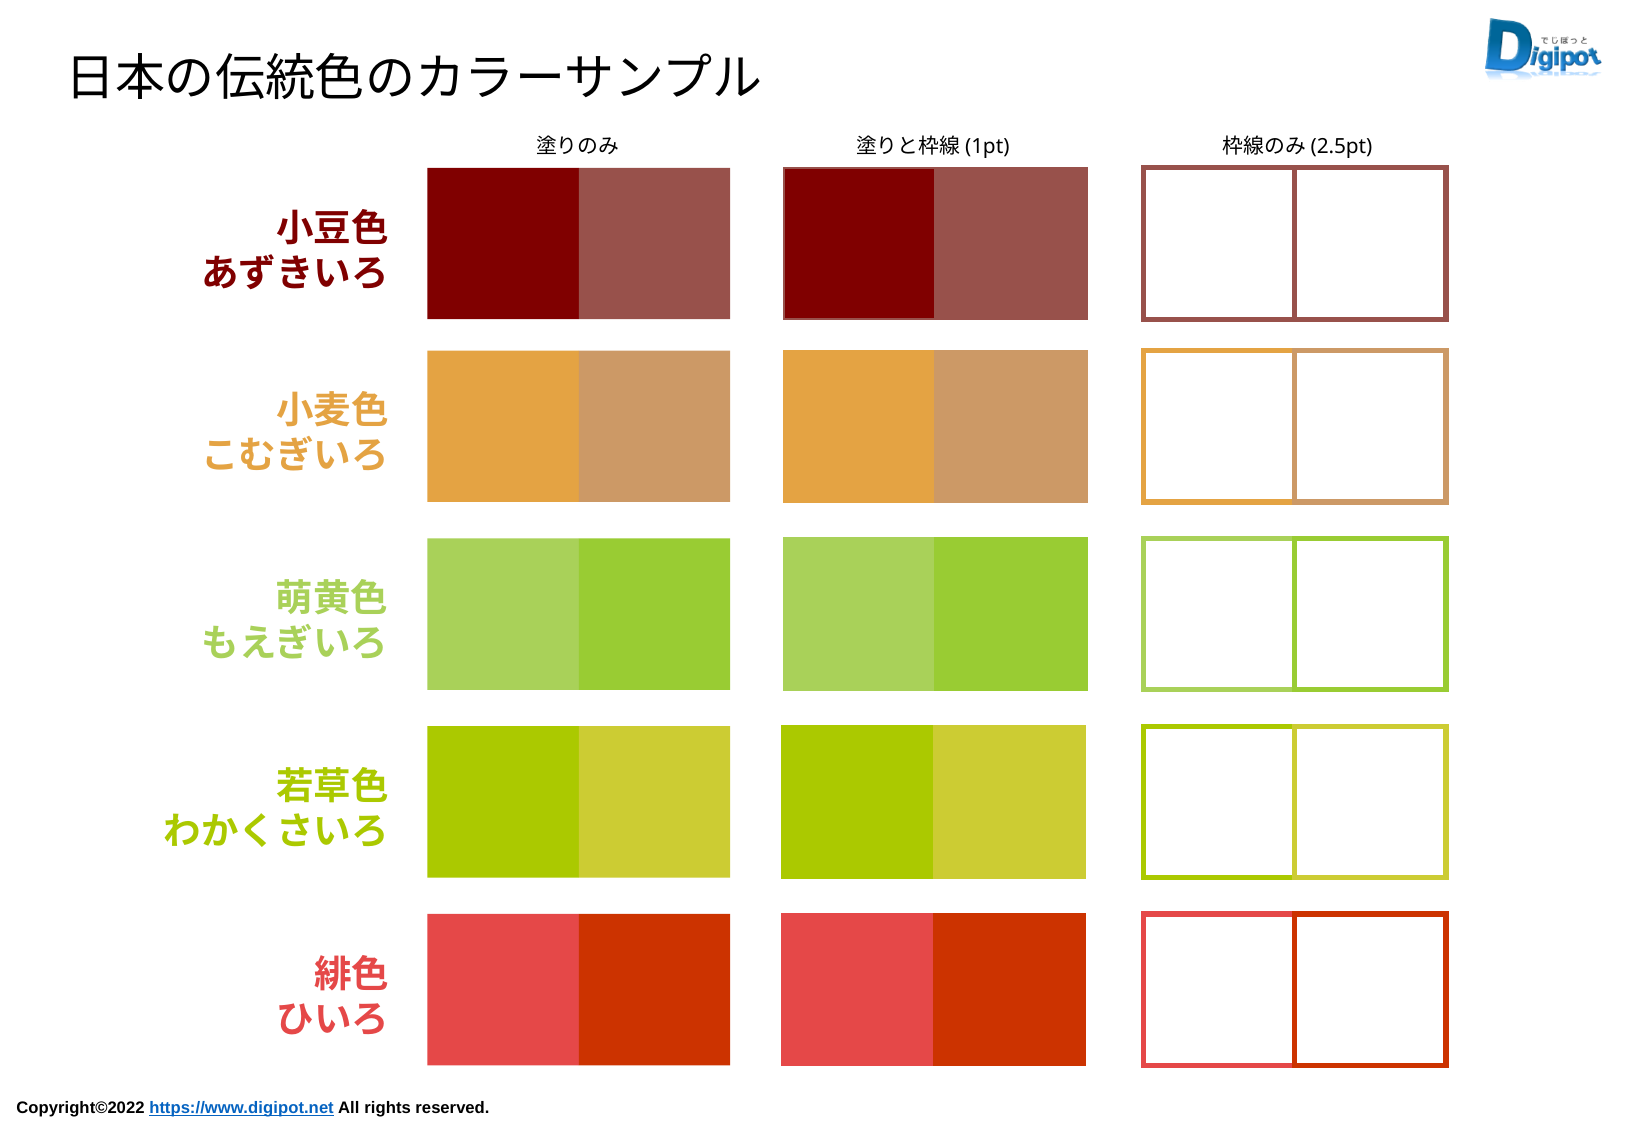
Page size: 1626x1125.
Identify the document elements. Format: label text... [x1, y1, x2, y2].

text_box 枠線のみ(2.5pt) [1207, 125, 1388, 165]
text_box [578, 537, 731, 691]
text_box [1142, 725, 1294, 879]
text_box 小麦色 こむぎいろ [186, 379, 404, 484]
text_box [426, 167, 578, 320]
text_box [783, 167, 934, 320]
text_box [426, 537, 578, 691]
text_box [933, 725, 1086, 879]
text_box [1294, 167, 1447, 320]
text_box [934, 350, 1088, 503]
text_box [781, 725, 933, 879]
picture [1485, 18, 1602, 82]
text_box [1294, 537, 1447, 691]
text_box [1142, 913, 1294, 1066]
text_box [1294, 913, 1447, 1066]
text_box 日本の伝統色のカラーサンプル [50, 38, 778, 113]
text_box [426, 913, 578, 1066]
text_box [578, 350, 731, 503]
text_box [578, 725, 731, 879]
text_box 塗りと枠線(1pt) [841, 125, 1025, 165]
text_box [578, 167, 731, 320]
text_box [1294, 725, 1447, 879]
text_box 若草色 わかくさいろ [148, 754, 404, 860]
text_box [933, 913, 1086, 1066]
text_box [1142, 167, 1294, 320]
text_box 緋色 ひいろ [261, 942, 404, 1048]
text_box [426, 725, 578, 879]
text_box [578, 913, 731, 1066]
text_box [426, 350, 578, 503]
text_box [1142, 350, 1294, 503]
text_box [1142, 537, 1294, 691]
text_box [783, 537, 934, 691]
text_box [934, 537, 1088, 691]
text_box [783, 350, 934, 503]
text_box 塗りのみ [521, 125, 634, 165]
text_box 小豆色 あずきいろ [186, 196, 404, 301]
text_box 萌黄色 もえぎいろ [186, 566, 403, 672]
text_box [934, 167, 1088, 320]
text_box [1294, 350, 1447, 503]
text_box [781, 913, 933, 1066]
